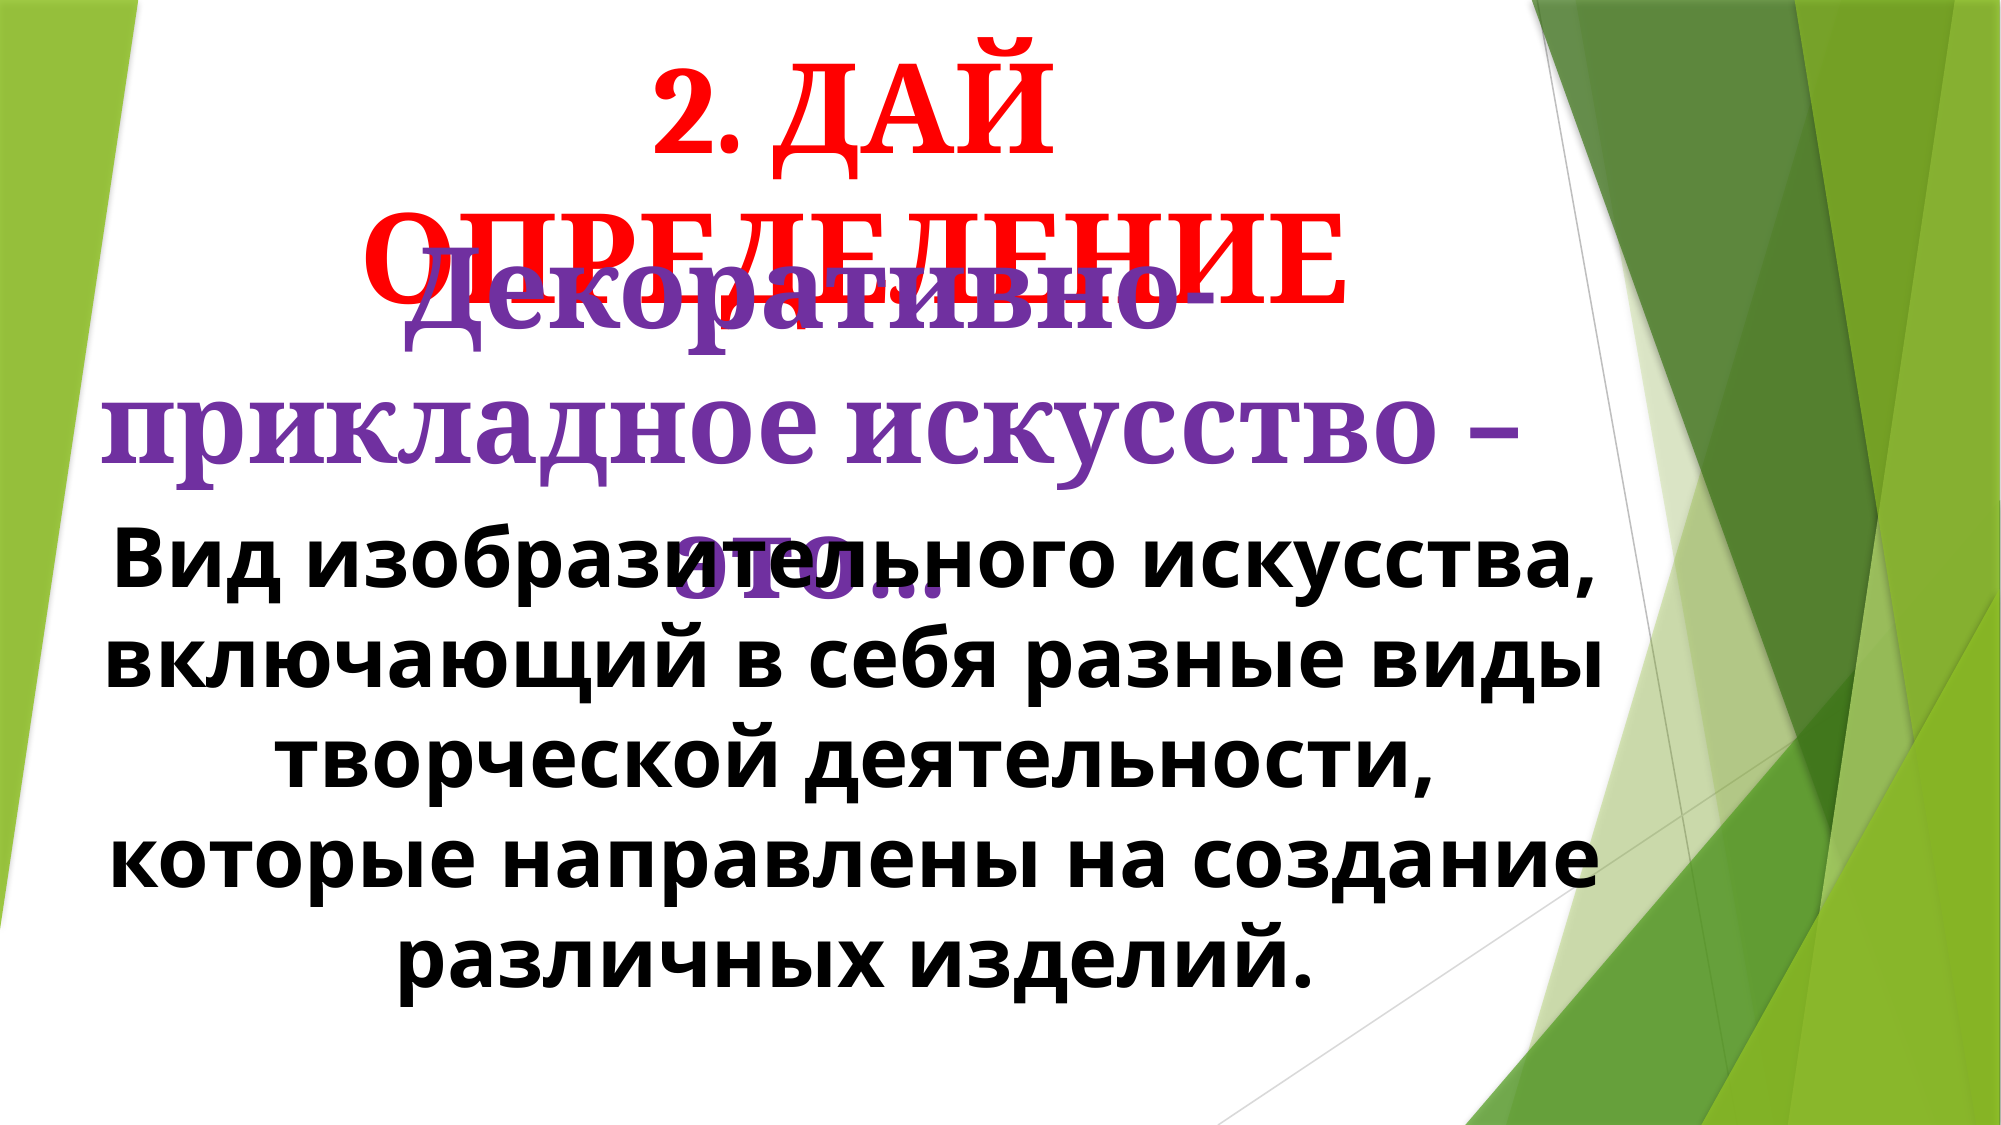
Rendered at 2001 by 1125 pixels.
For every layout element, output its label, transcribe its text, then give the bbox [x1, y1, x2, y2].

text_box Декоративно-прикладное искусство – это… [49, 208, 1574, 629]
text_box Вид изобразительного искусства, включающий в себя разные виды творческой деятельности, которые направлены на создание различных изделий. [85, 496, 1625, 1011]
text_box 2. ДАЙ ОПРЕДЕЛЕНИЕ [171, 21, 1539, 208]
